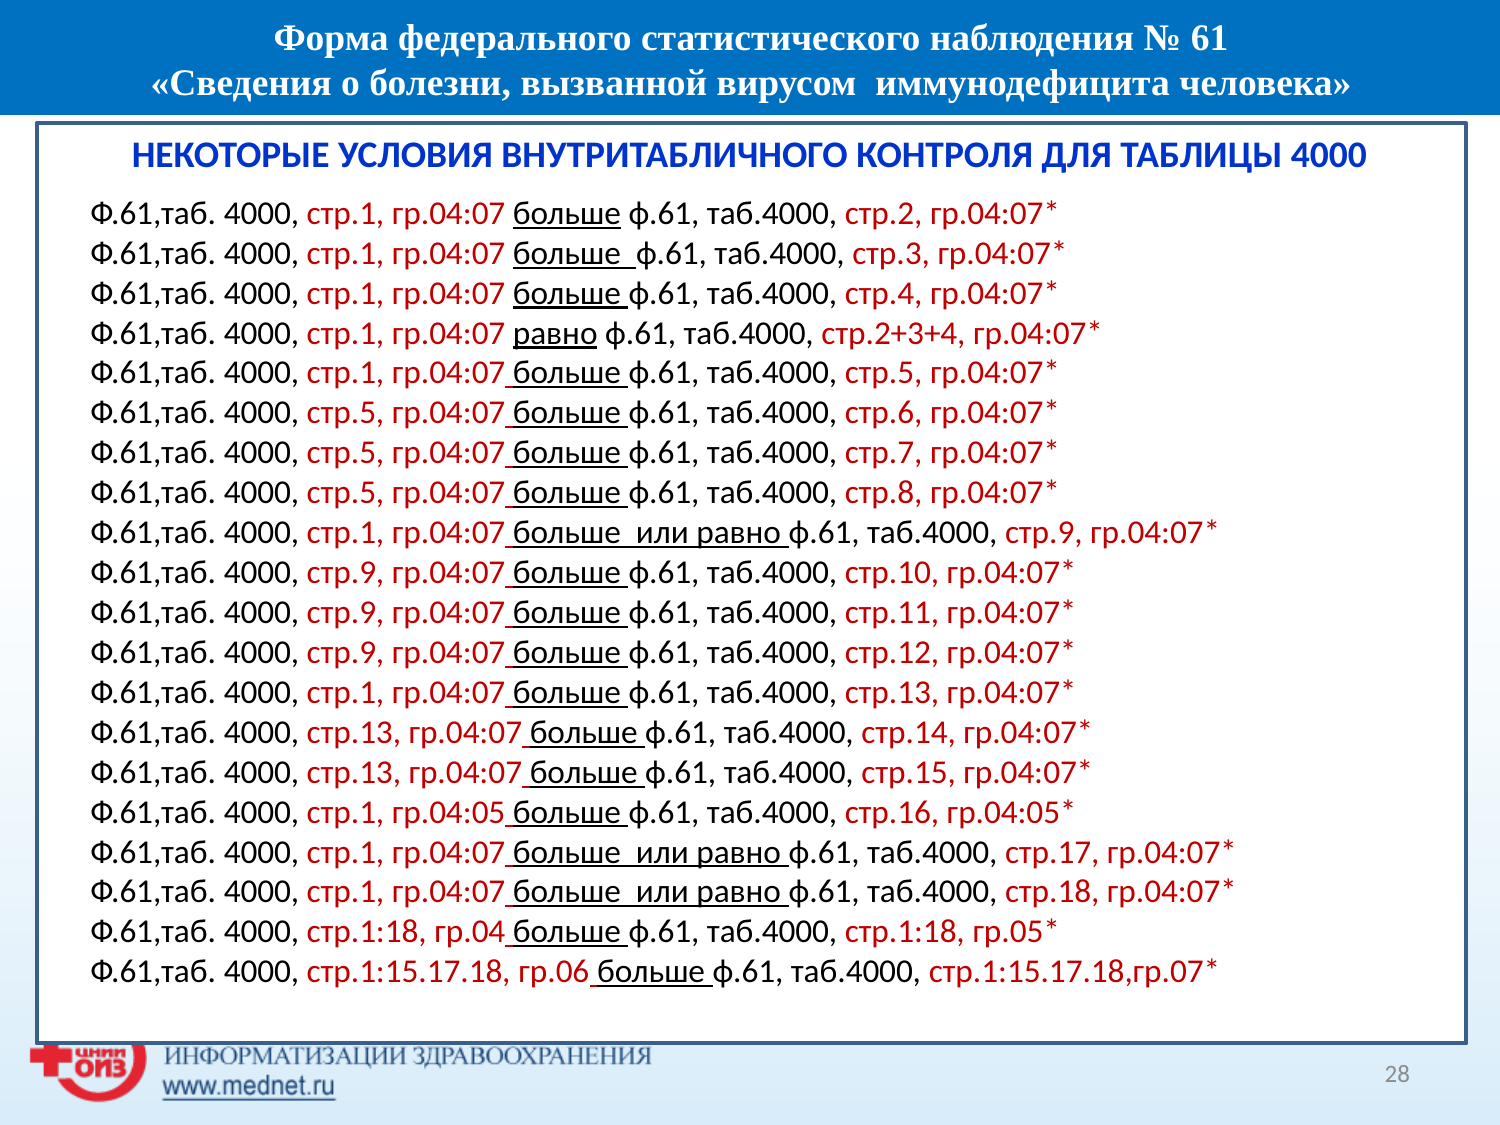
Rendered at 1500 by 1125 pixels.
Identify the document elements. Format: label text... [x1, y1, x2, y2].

text_box Ф.61,таб. 4000, стр.1, гр.04:07 больше ф.61, таб.4000, стр.2, гр.04:07* Ф.61,таб. 4000, стр.1, гр.04:07 больше ф.61, таб.4000, стр.3, гр.04:07* Ф.61,таб. 4000, стр.1, гр.04:07 больше ф.61, таб.4000, стр.4, гр.04:07* Ф.61,таб. 4000, стр.1, гр.04:07 равно ф.61, таб.4000, стр.2+3+4, гр.04:07* Ф.61,таб. 4000, стр.1, гр.04:07 больше ф.61, таб.4000, стр.5, гр.04:07* Ф.61,таб. 4000, стр.5, гр.04:07 больше ф.61, таб.4000, стр.6, гр.04:07* Ф.61,таб. 4000, стр.5, гр.04:07 больше ф.61, таб.4000, стр.7, гр.04:07* Ф.61,таб. 4000, стр.5, гр.04:07 больше ф.61, таб.4000, стр.8, гр.04:07* Ф.61,таб. 4000, стр.1, гр.04:07 больше или равно ф.61, таб.4000, стр.9, гр.04:07* Ф.61,таб. 4000, стр.9, гр.04:07 больше ф.61, таб.4000, стр.10, гр.04:07* Ф.61,таб. 4000, стр.9, гр.04:07 больше ф.61, таб.4000, стр.11, гр.04:07* Ф.61,таб. 4000, стр.9, гр.04:07 больше ф.61, таб.4000, стр.12, гр.04:07* Ф.61,таб. 4000, стр.1, гр.04:07 больше ф.61, таб.4000, стр.13, гр.04:07* Ф.61,таб. 4000, стр.13, гр.04:07 больше ф.61, таб.4000, стр.14, гр.04:07* Ф.61,таб. 4000, стр.13, гр.04:07 больше ф.61, таб.4000, стр.15, гр.04:07* Ф.61,таб. 4000, стр.1, гр.04:05 больше ф.61, таб.4000, стр.16, гр.04:05* Ф.61,таб. 4000, стр.1, гр.04:07 больше или равно ф.61, таб.4000, стр.17, гр.04:07* Ф.61,таб. 4000, стр.1, гр.04:07 больше или равно ф.61, таб.4000, стр.18, гр.04:07* Ф.61,таб. 4000, стр.1:18, гр.04 больше ф.61, таб.4000, стр.1:18, гр.05* Ф.61,таб. 4000, стр.1:15.17.18, гр.06 больше ф.61, таб.4000, стр.1:15.17.18,гр.07* [75, 183, 1252, 997]
slide_number 28 [1074, 1042, 1425, 1103]
text_box [35, 121, 1468, 1045]
text_box НЕКОТОРЫЕ УСЛОВИЯ ВНУТРИТАБЛИЧНОГО КОНТРОЛЯ ДЛЯ ТАБЛИЦЫ 4000 [48, 123, 1452, 183]
text_box Форма федерального статистического наблюдения № 61 «Сведения о болезни, вызванной вирусом иммунодефицита человека» [0, 0, 1500, 117]
picture [0, 117, 1500, 1125]
